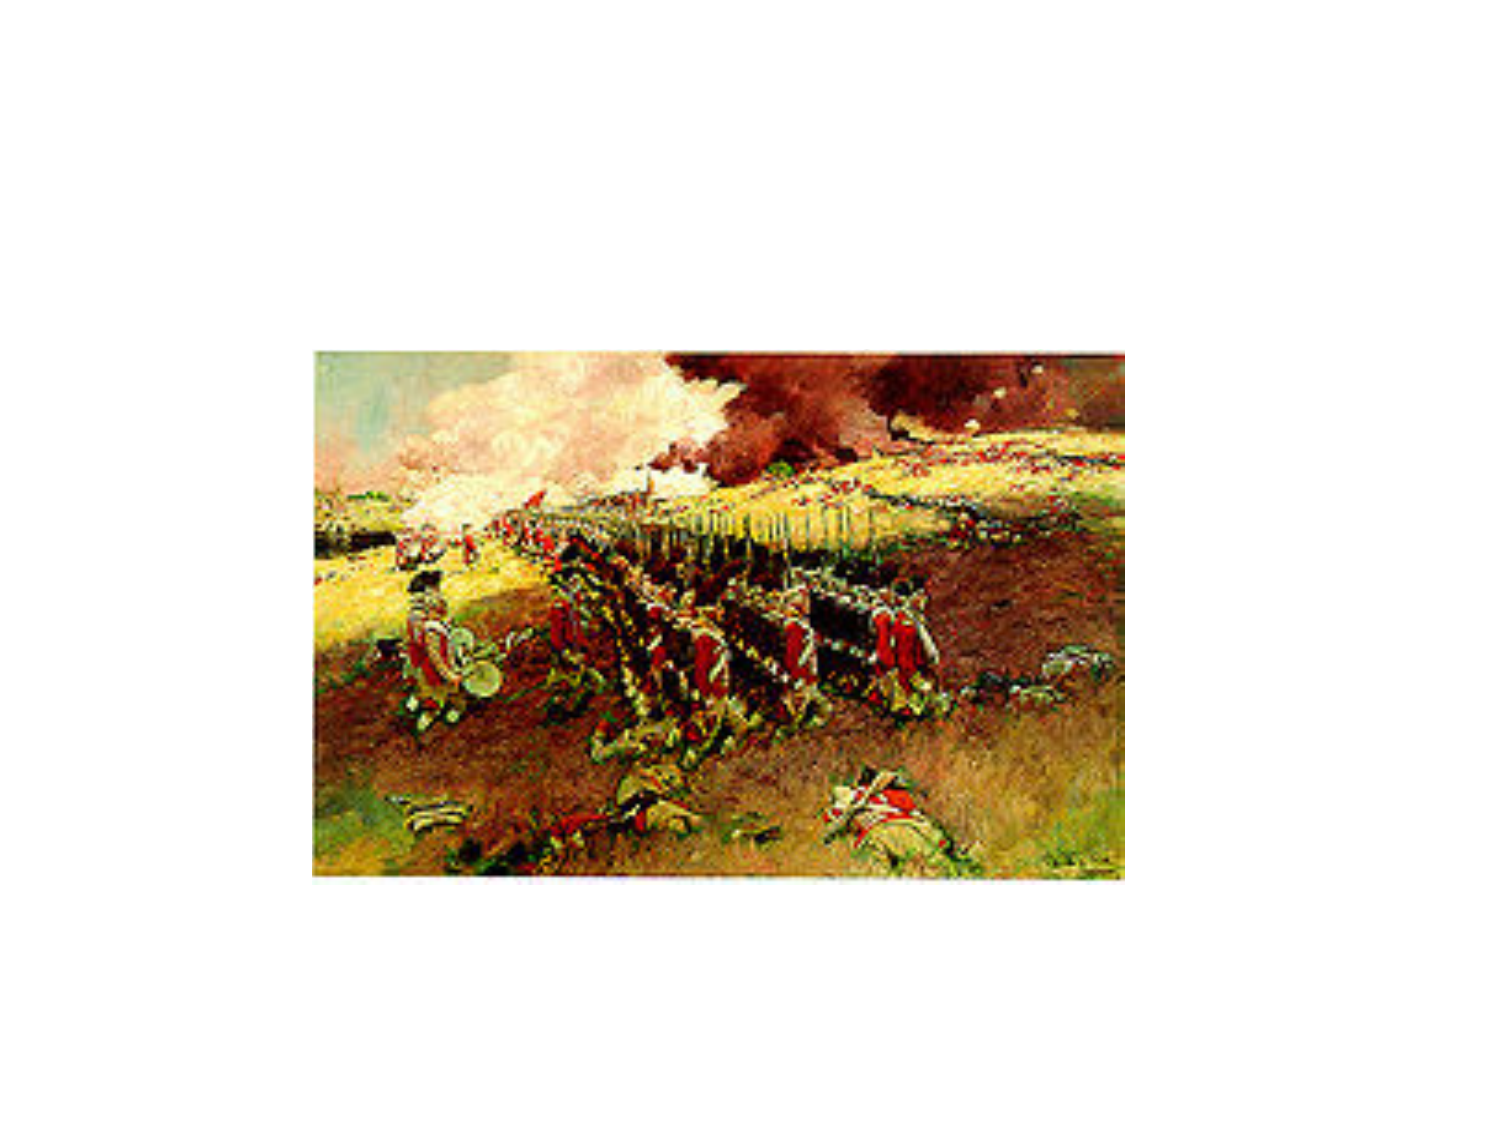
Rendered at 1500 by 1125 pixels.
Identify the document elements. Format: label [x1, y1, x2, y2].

picture [312, 349, 1126, 885]
